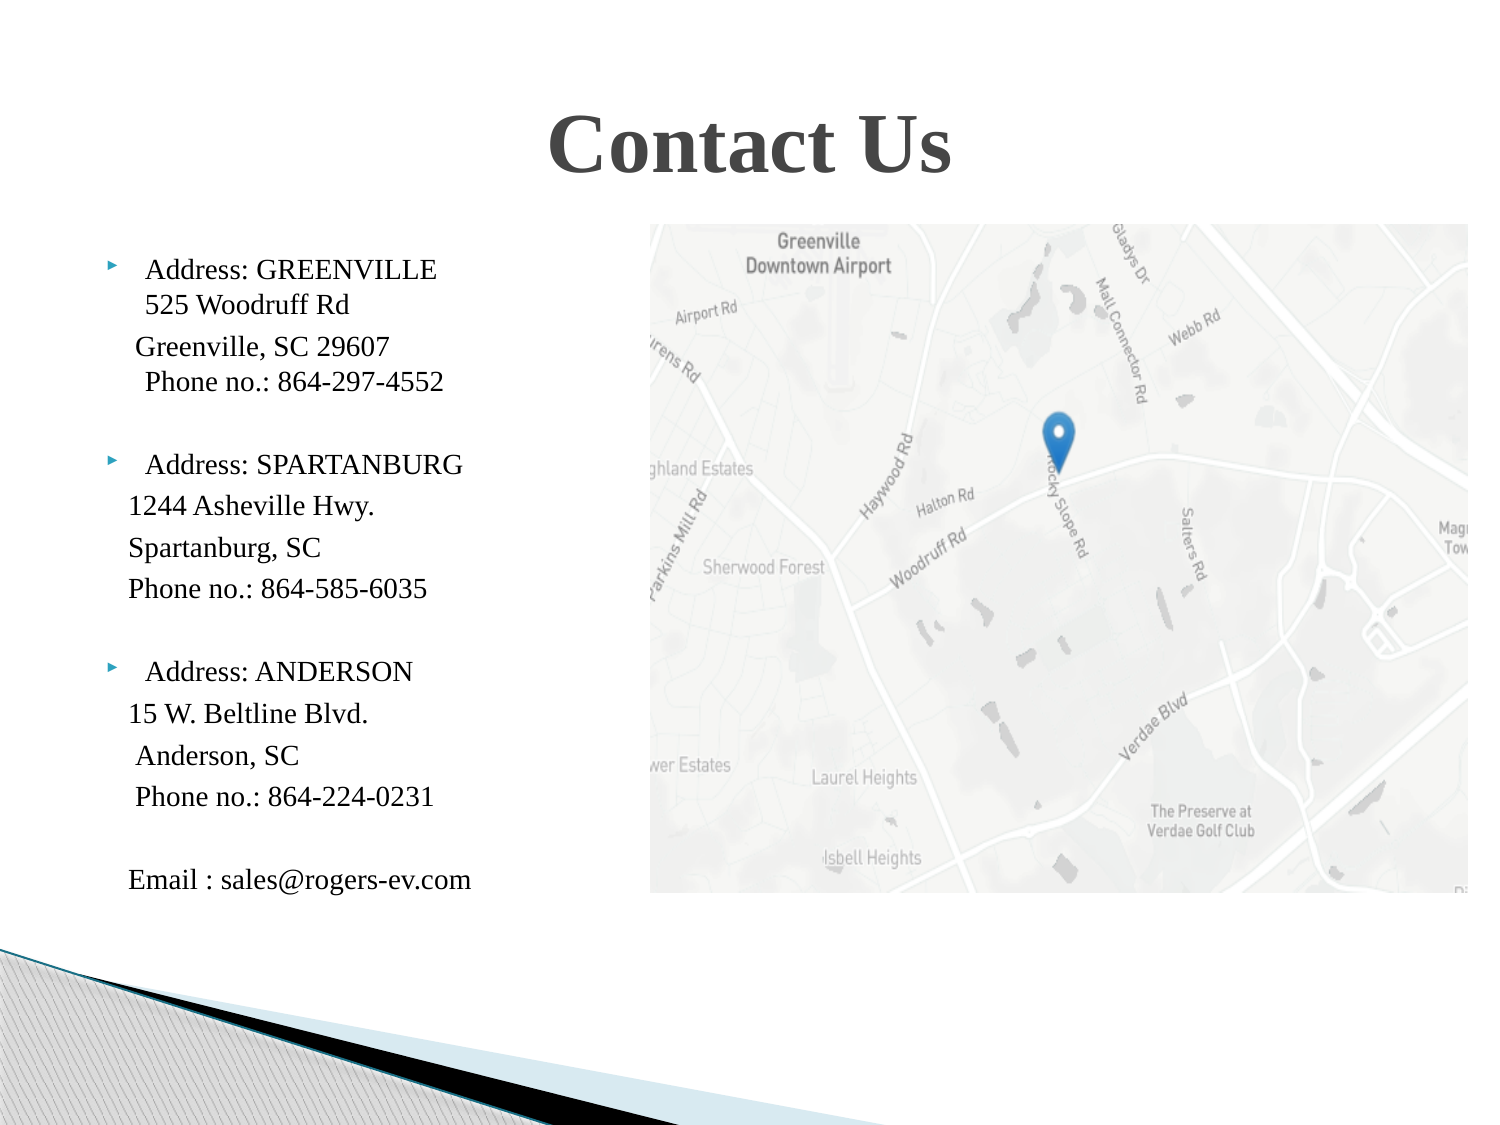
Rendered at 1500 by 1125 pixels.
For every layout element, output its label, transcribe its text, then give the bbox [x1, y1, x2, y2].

title Contact Us [75, 45, 1425, 233]
picture [649, 224, 1468, 893]
list Address: GREENVILLE 525 Woodruff Rd Greenville, SC 29607 Phone no.: 864-297-4552 Address: SPARTANBURG 1244 Asheville Hwy. Spartanburg, SC Phone no.: 864-585-6035 Address: ANDERSON 15 W. Beltline Blvd. Anderson, SC Phone no.: 864-224-0231 Email : sales@rogers-ev.com [75, 243, 1425, 986]
